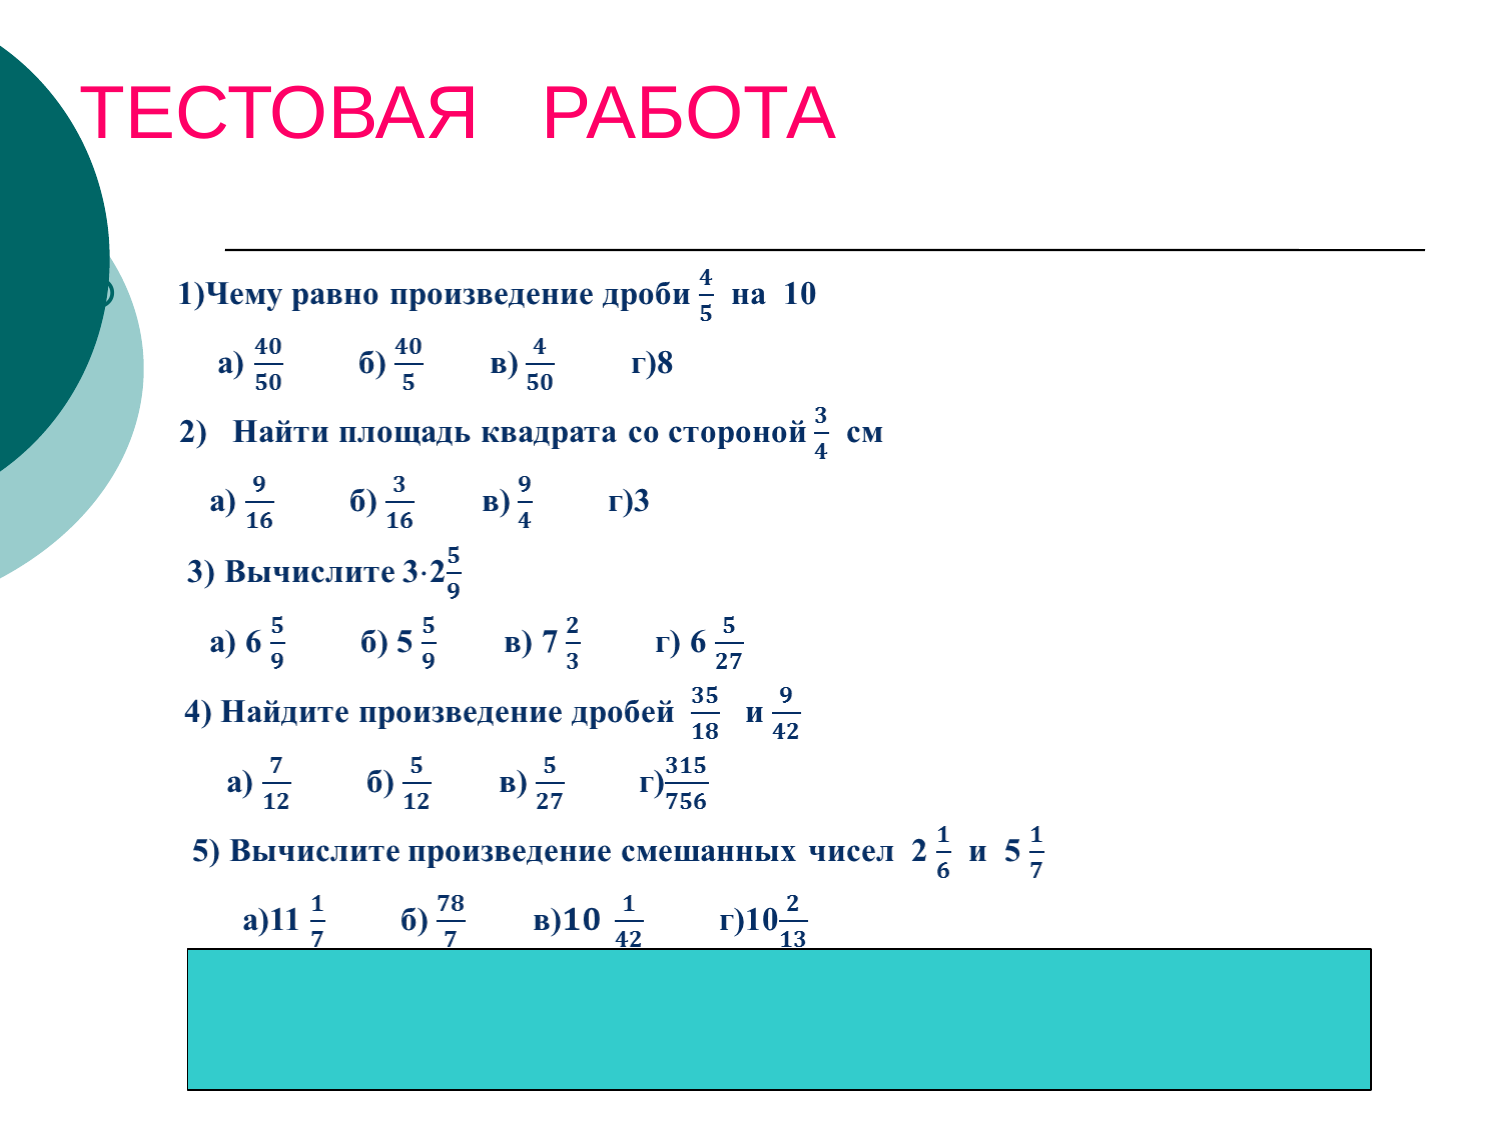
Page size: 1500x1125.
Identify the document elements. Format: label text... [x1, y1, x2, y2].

text_box [187, 949, 1371, 1090]
title ТЕСТОВАЯ РАБОТА [64, 89, 1367, 162]
list [64, 255, 1436, 1095]
